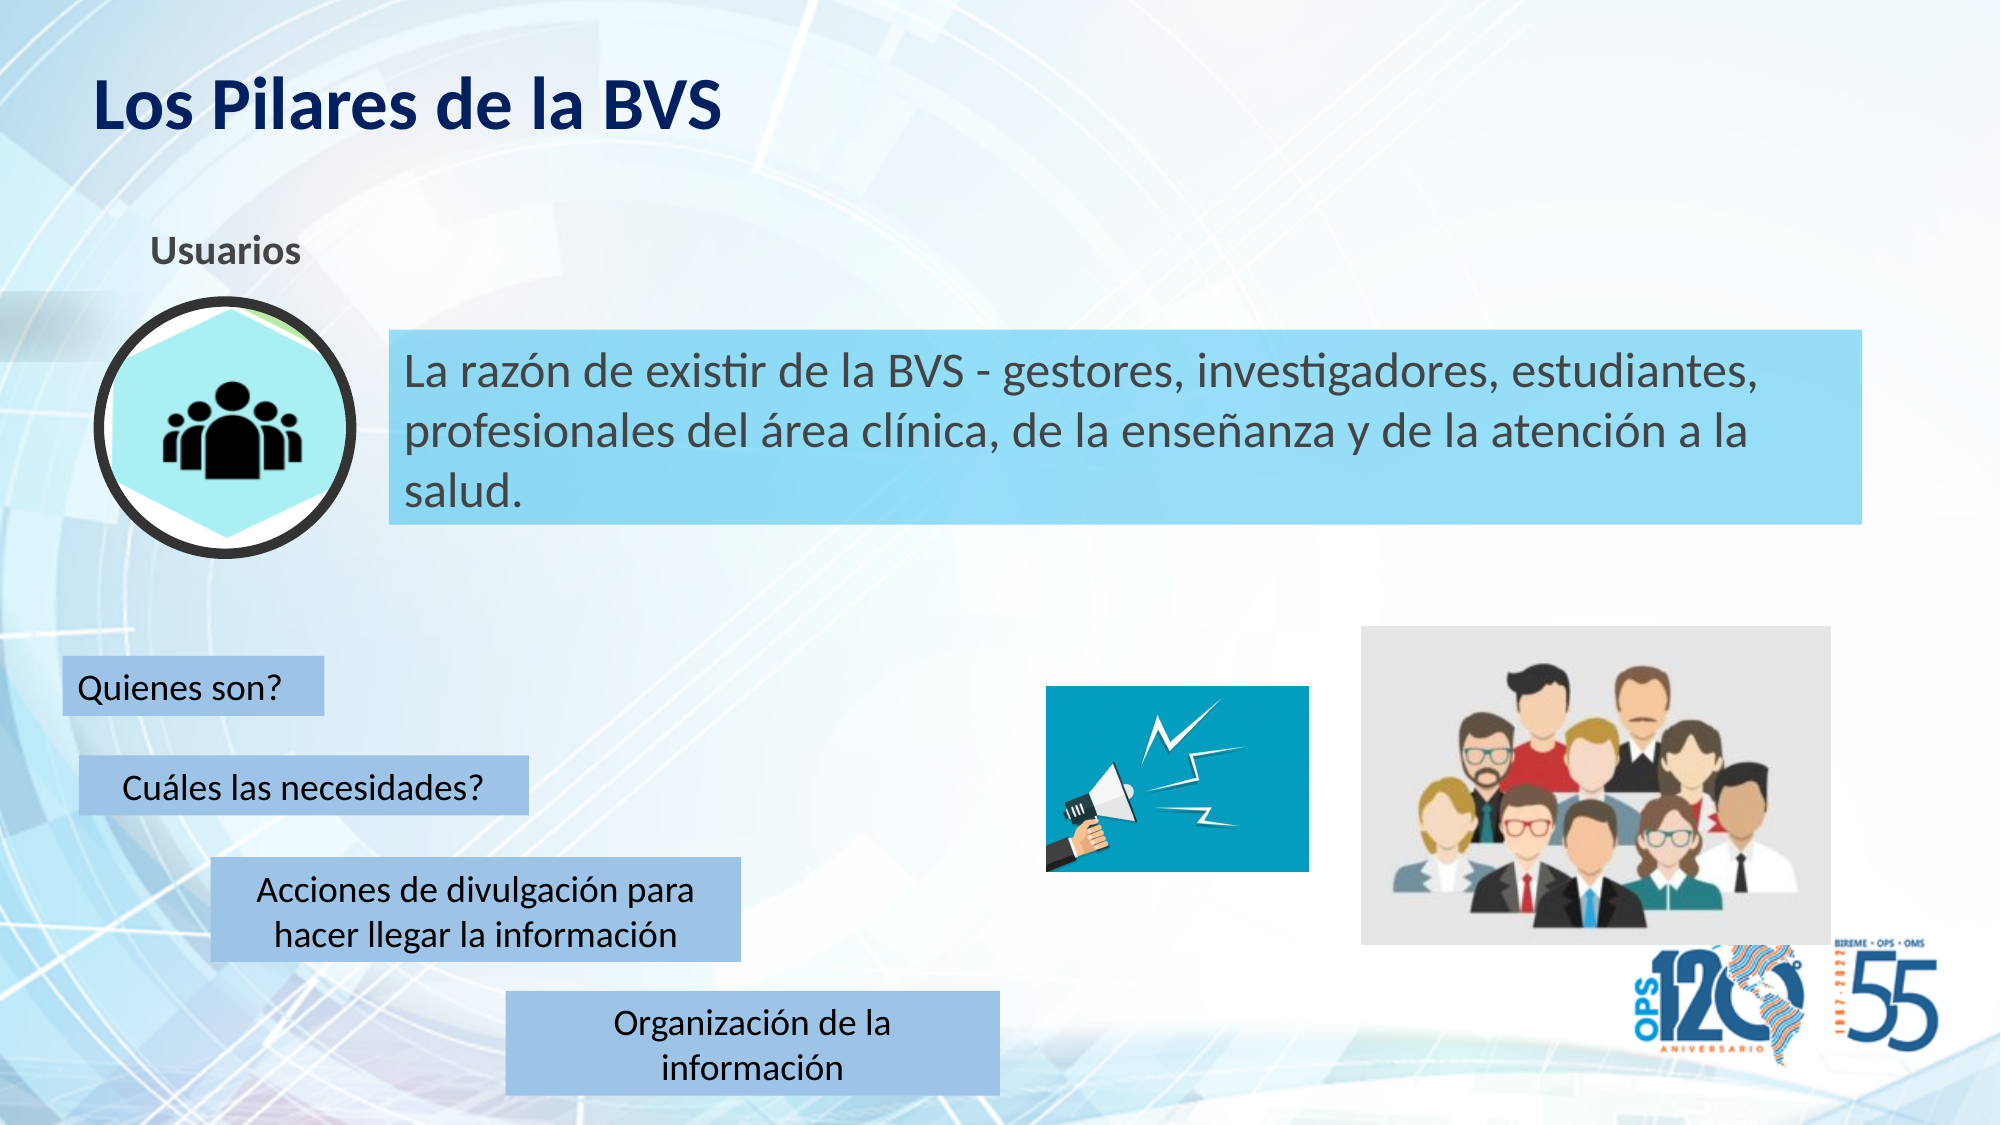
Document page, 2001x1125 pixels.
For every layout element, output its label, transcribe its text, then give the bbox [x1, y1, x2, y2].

text_box La razón de existir de la BVS - gestores, investigadores, estudiantes, profesionales del área clínica, de la enseñanza y de la atención a la salud. [388, 329, 1863, 525]
text_box Usuarios [62, 214, 389, 280]
picture [0, 0, 2001, 1125]
text_box Cuáles las necesidades?​ [78, 755, 529, 816]
text_box Los Pilares de la BVS [78, 0, 1921, 214]
text_box Organización de la información [505, 990, 1000, 1096]
text_box Acciones de divulgación para hacer llegar la información [210, 857, 742, 962]
text_box Quienes son? [62, 655, 325, 716]
